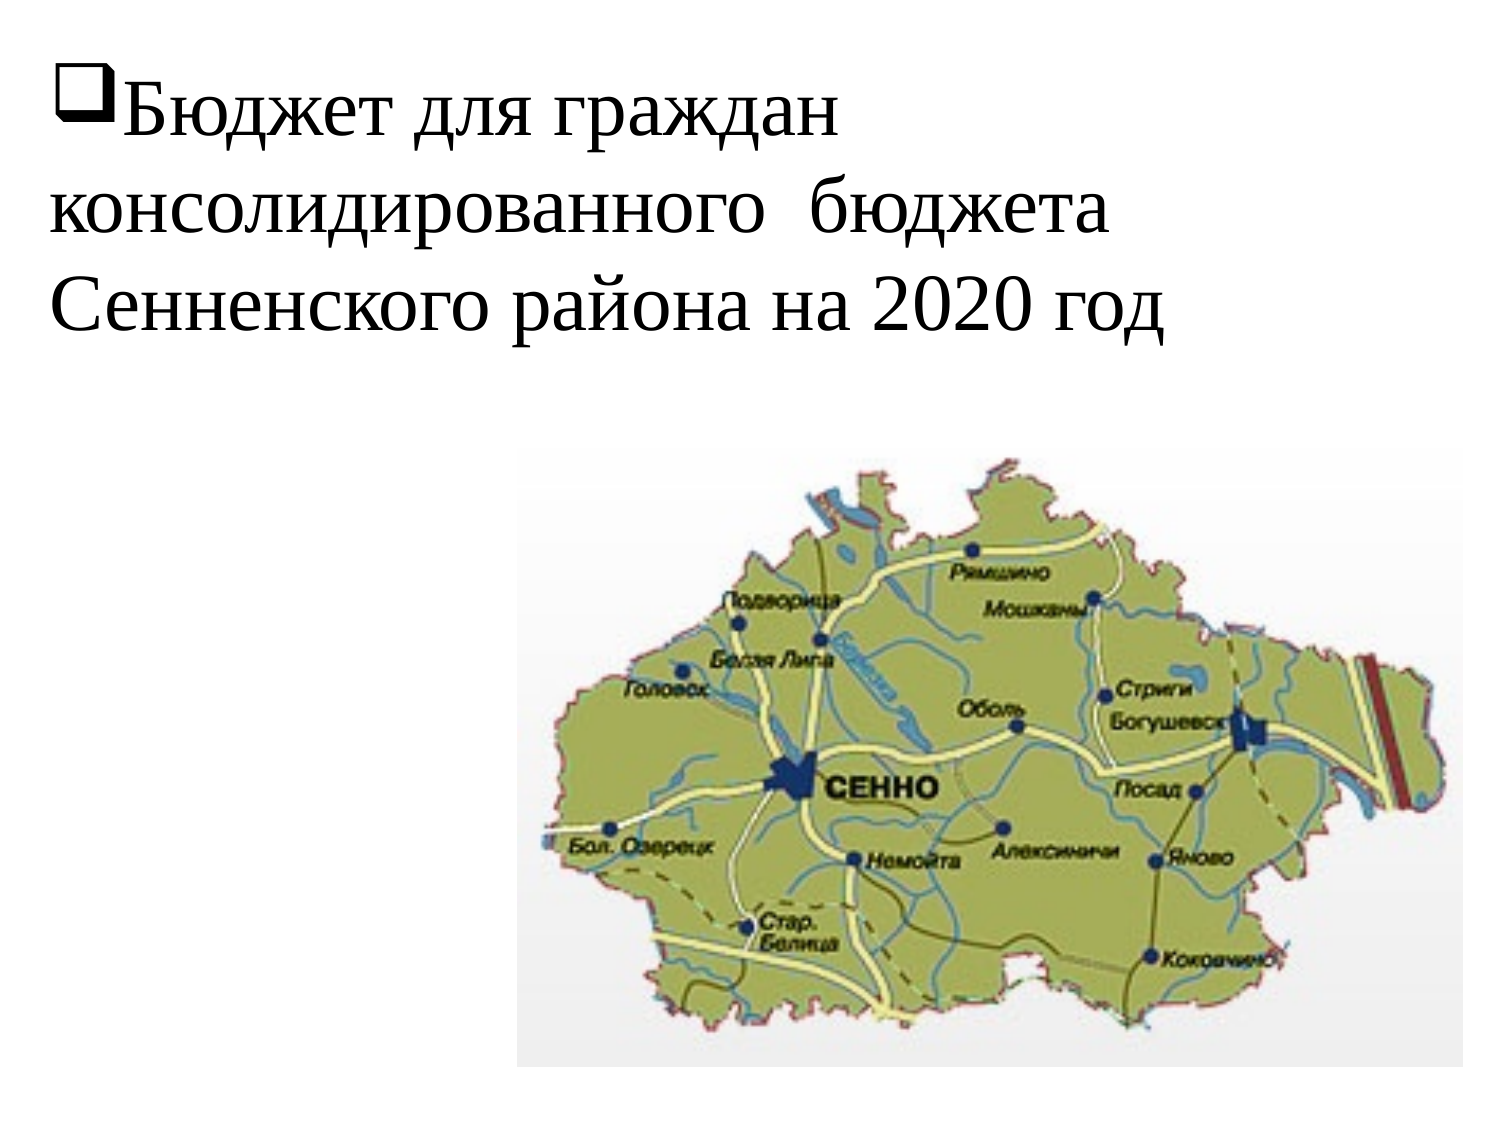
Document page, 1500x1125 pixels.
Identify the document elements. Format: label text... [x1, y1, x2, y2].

text_box Бюджет для граждан консолидированного бюджета Сенненского района на 2020 год [35, 46, 1207, 438]
picture [516, 409, 1464, 1067]
